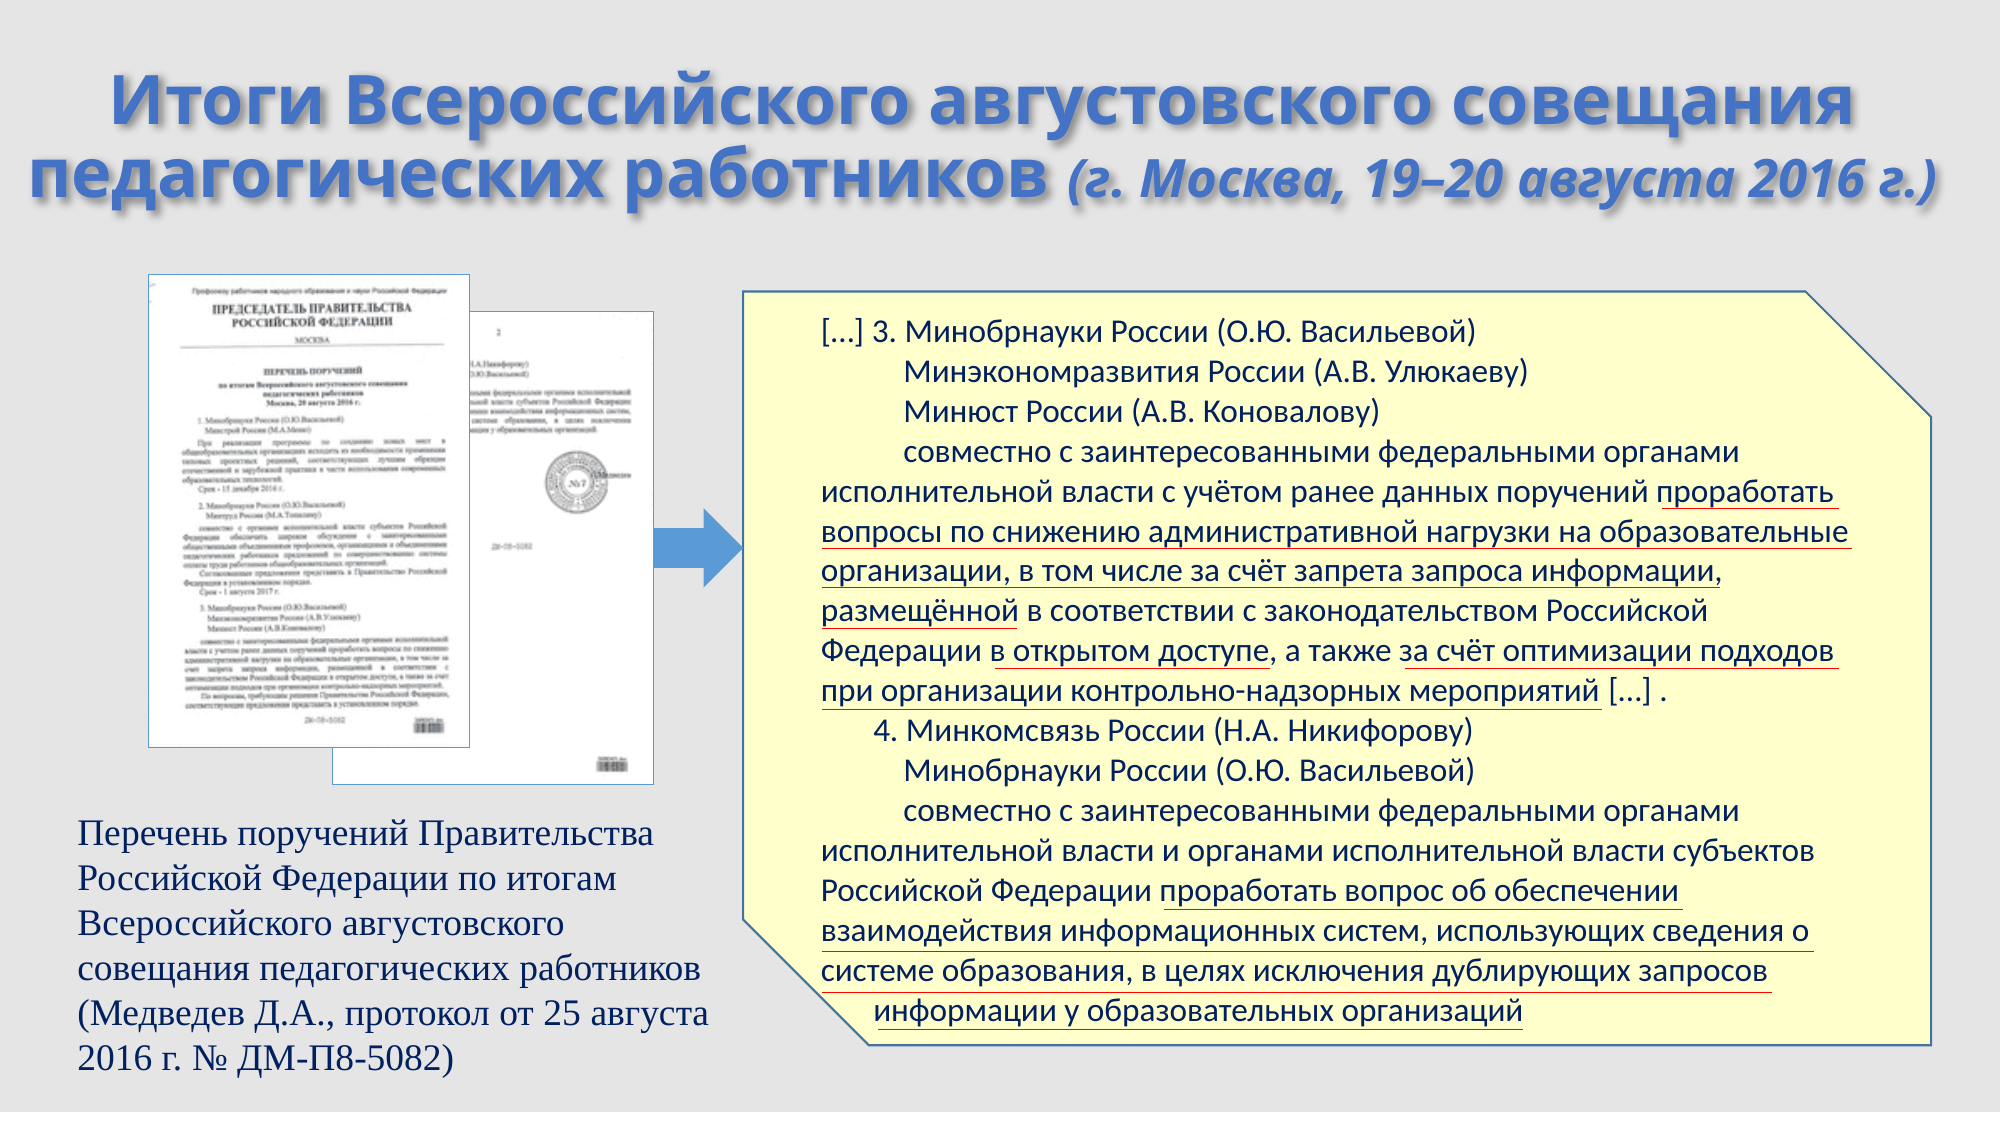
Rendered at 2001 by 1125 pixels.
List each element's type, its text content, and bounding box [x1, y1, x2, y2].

text_box [0, 0, 2000, 1112]
title Итоги Всероссийского августовского совещания педагогических работников (г. Москва, 19–20 августа 2016 г.) [0, 57, 1965, 259]
text_box [654, 505, 745, 591]
text_box […] 3. Минобрнауки России (О.Ю. Васильевой) Минэкономразвития России (А.В. Улюкаеву) Минюст России (А.В. Коновалову) совместно с заинтересованными федеральными органами исполнительной власти с учётом ранее данных поручений проработать вопросы по снижению административной нагрузки на образовательные организации, в том числе за счёт запрета запроса информации, размещённой в соответствии с законодательством Российской Федерации в открытом доступе, а также за счёт оптимизации подходов при организации контрольно-надзорных мероприятий […] . 4. Минкомсвязь России (Н.А. Никифорову) Минобрнауки России (О.Ю. Васильевой) совместно с заинтересованными федеральными органами исполнительной власти и органами исполнительной власти субъектов Российской Федерации проработать вопрос об обеспечении взаимодействия информационных систем, использующих сведения о системе образования, в целях исключения дублирующих запросов информации у образовательных организаций [742, 290, 1933, 1047]
picture [148, 274, 654, 784]
text_box Перечень поручений Правительства Российской Федерации по итогам Всероссийского августовского совещания педагогических работников (Медведев Д.А., протокол от 25 августа 2016 г. № ДМ-П8-5082) [62, 800, 755, 1086]
